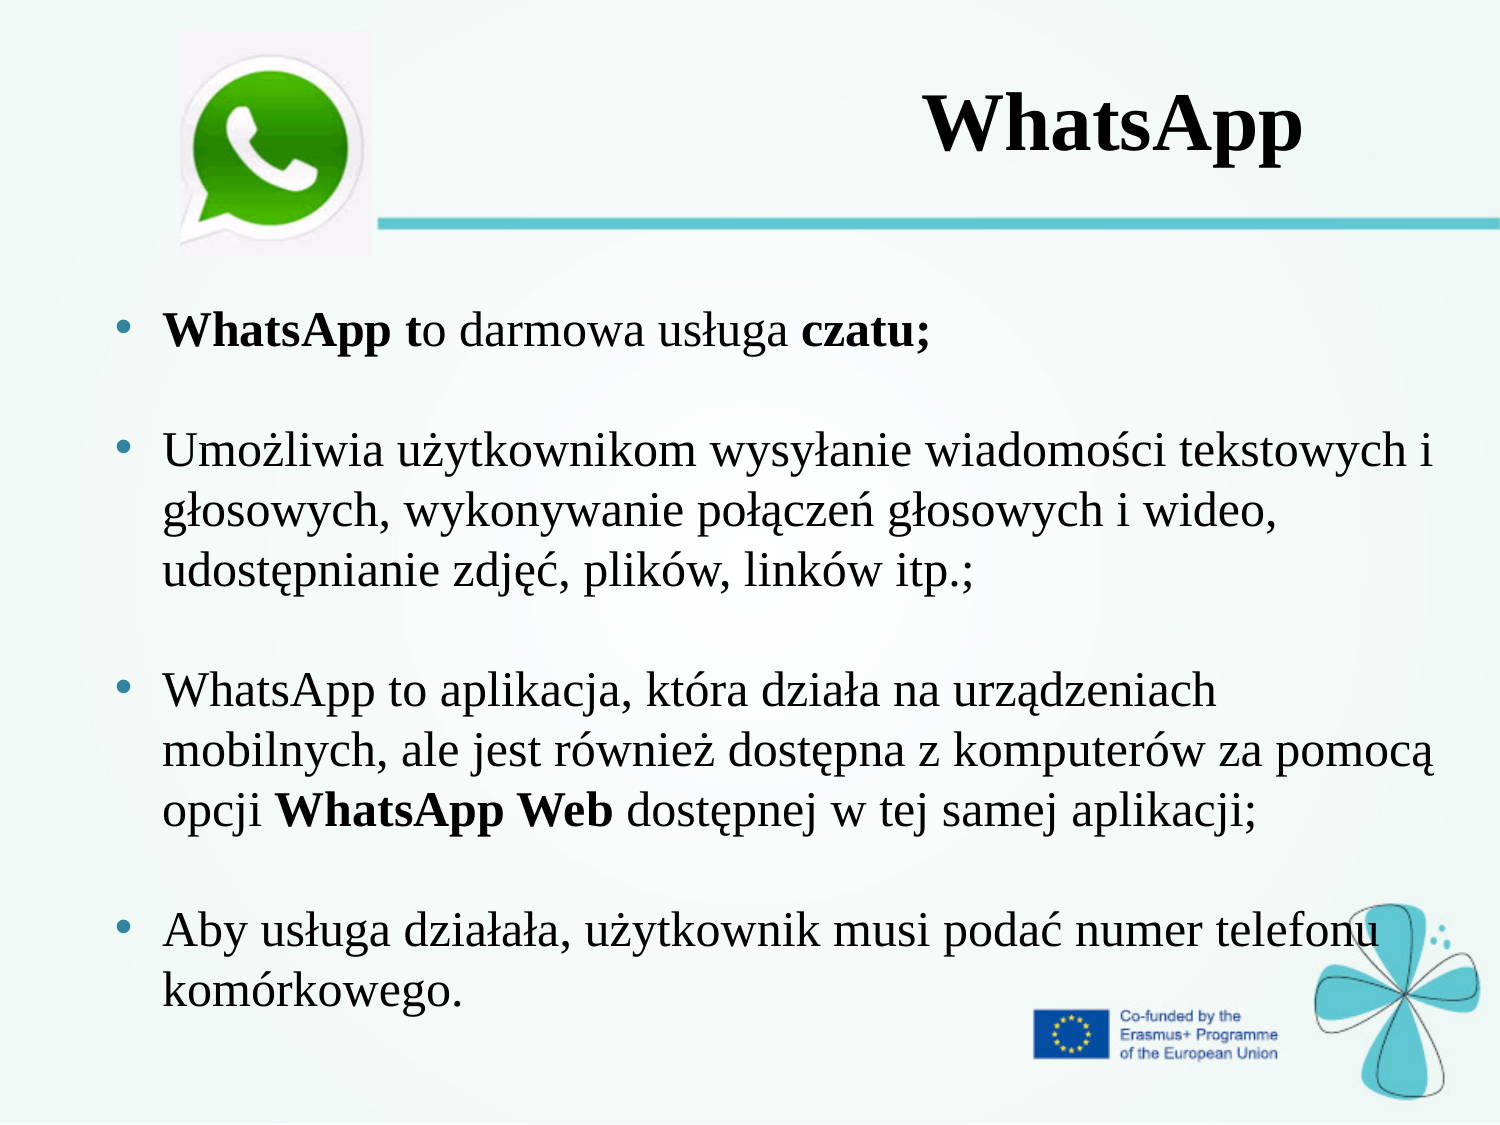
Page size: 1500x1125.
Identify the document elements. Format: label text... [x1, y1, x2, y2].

picture [0, 0, 1500, 1125]
text_box WhatsApp [670, 59, 1320, 175]
text_box WhatsApp to darmowa usługa czatu; Umożliwia użytkownikom wysyłanie wiadomości tekstowych i głosowych, wykonywanie połączeń głosowych i wideo, udostępnianie zdjęć, plików, linków itp.; WhatsApp to aplikacja, która działa na urządzeniach mobilnych, ale jest również dostępna z komputerów za pomocą opcji WhatsApp Web dostępnej w tej samej aplikacji; Aby usługa działała, użytkownik musi podać numer telefonu komórkowego. [100, 289, 1459, 1024]
